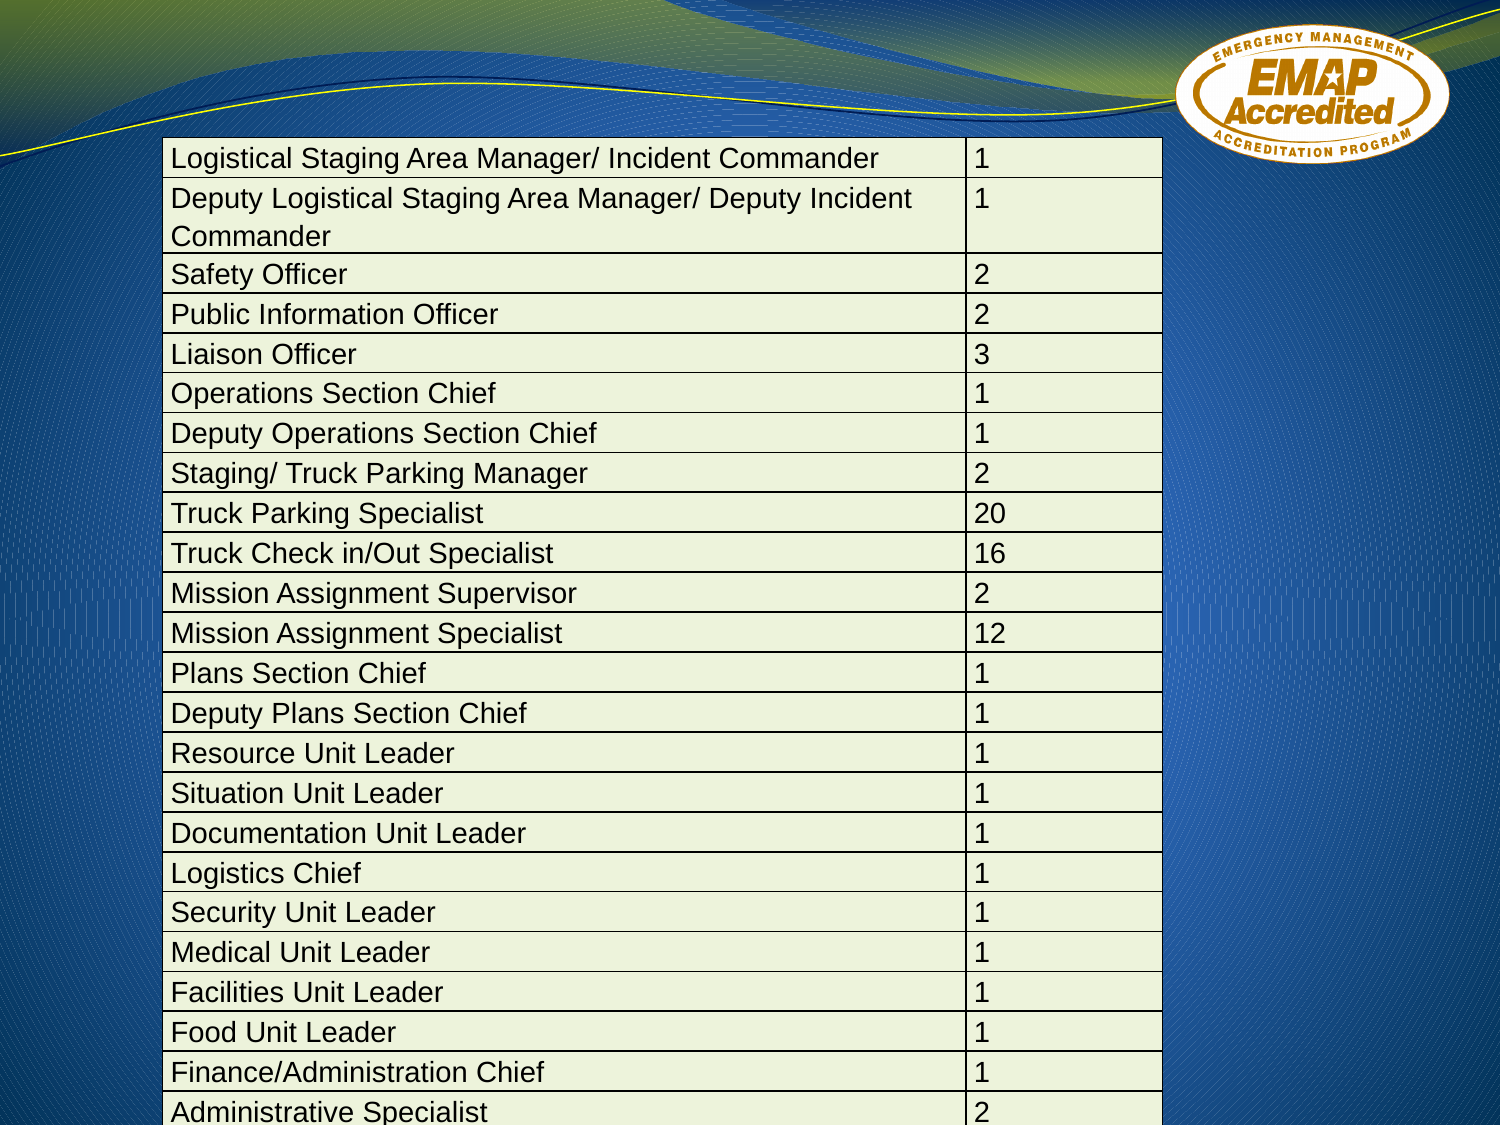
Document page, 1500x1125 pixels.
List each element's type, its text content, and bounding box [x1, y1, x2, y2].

table_cell Deputy Operations Section Chief [163, 413, 965, 452]
table_cell 16 [967, 533, 1162, 571]
table_cell 1 [967, 932, 1162, 971]
table_cell 1 [967, 773, 1162, 811]
table_cell 1 [967, 1052, 1162, 1090]
table_cell Public Information Officer [163, 294, 965, 332]
table_cell Liaison Officer [163, 334, 965, 372]
table_cell 20 [967, 493, 1162, 531]
table_header 1 [967, 138, 1162, 177]
table_cell 1 [967, 413, 1162, 452]
picture [1175, 24, 1450, 164]
table_cell 1 [967, 813, 1162, 851]
table_cell 1 [967, 178, 1162, 252]
table_cell Truck Parking Specialist [163, 493, 965, 531]
table_cell Food Unit Leader [163, 1012, 965, 1050]
table_cell 3 [967, 334, 1162, 372]
table_cell Facilities Unit Leader [163, 972, 965, 1010]
table_cell 1 [967, 733, 1162, 771]
table_cell Mission Assignment Specialist [163, 613, 965, 651]
table_cell Deputy Logistical Staging Area Manager/ Deputy Incident Commander [163, 178, 965, 252]
table_cell Security Unit Leader [163, 892, 965, 931]
table_cell Medical Unit Leader [163, 932, 965, 971]
table_cell Truck Check in/Out Specialist [163, 533, 965, 571]
table_cell 1 [967, 653, 1162, 691]
table_cell Operations Section Chief [163, 373, 965, 412]
table_cell Documentation Unit Leader [163, 813, 965, 851]
table_cell Staging/ Truck Parking Manager [163, 453, 965, 491]
table_cell Situation Unit Leader [163, 773, 965, 811]
table_cell 2 [967, 294, 1162, 332]
table_cell 1 [967, 892, 1162, 931]
table_cell 1 [967, 853, 1162, 891]
table_cell Mission Assignment Supervisor [163, 573, 965, 611]
table_cell 2 [967, 573, 1162, 611]
table_cell 12 [967, 613, 1162, 651]
table_cell Resource Unit Leader [163, 733, 965, 771]
table_cell Administrative Specialist [163, 1092, 965, 1125]
table_cell Deputy Plans Section Chief [163, 693, 965, 731]
table_cell Logistics Chief [163, 853, 965, 891]
table_header Logistical Staging Area Manager/ Incident Commander [163, 138, 965, 177]
table_cell 1 [967, 972, 1162, 1010]
table_cell 2 [967, 254, 1162, 292]
table_cell Safety Officer [163, 254, 965, 292]
table_cell 1 [967, 373, 1162, 412]
table_cell Finance/Administration Chief [163, 1052, 965, 1090]
table_cell 1 [967, 693, 1162, 731]
table_cell Plans Section Chief [163, 653, 965, 691]
table_cell 1 [967, 1012, 1162, 1050]
table_cell 2 [967, 1092, 1162, 1125]
table_cell 2 [967, 453, 1162, 491]
